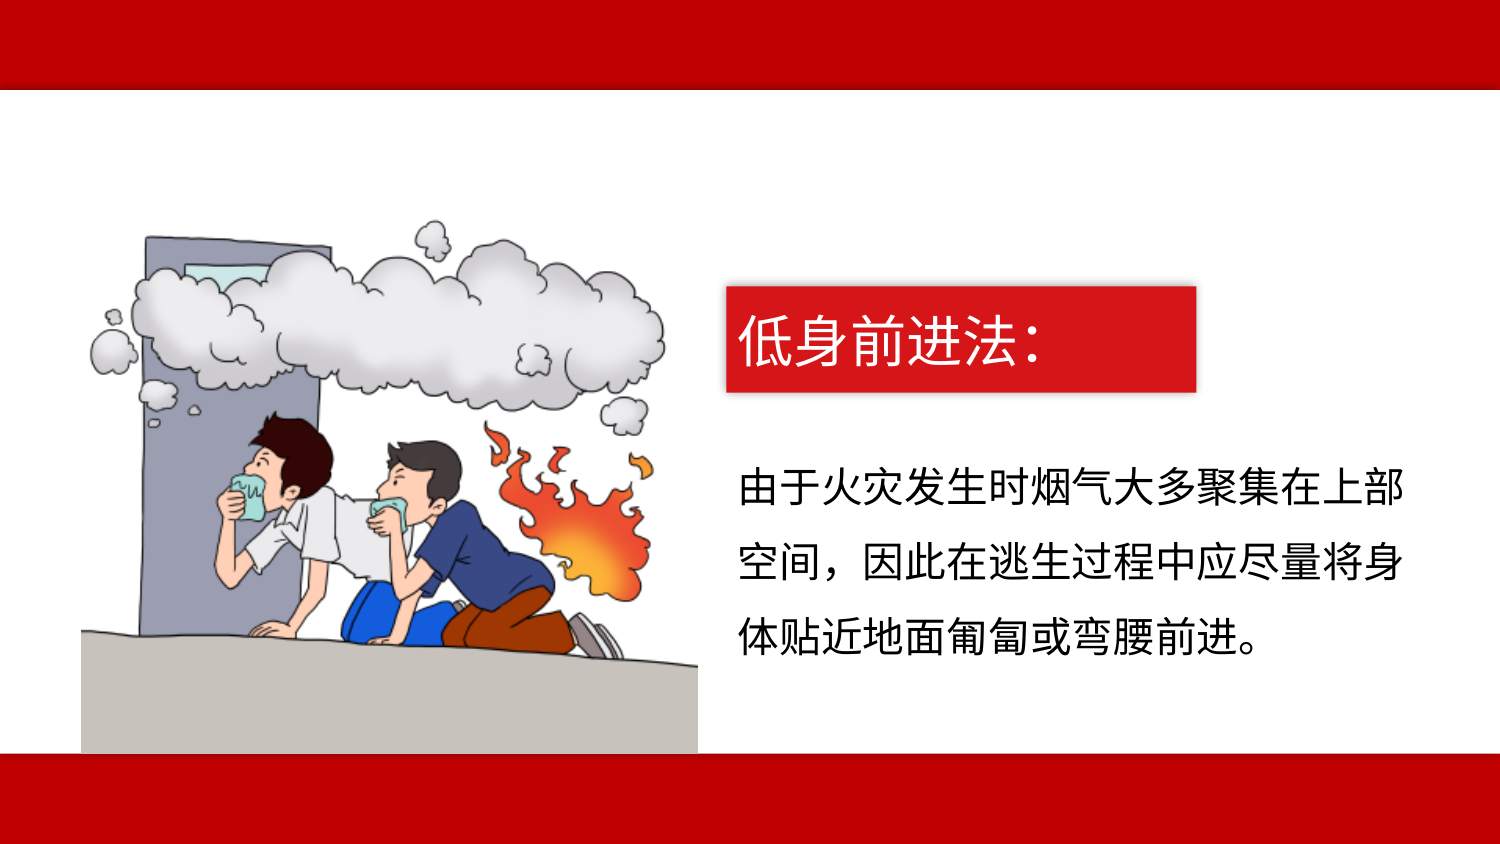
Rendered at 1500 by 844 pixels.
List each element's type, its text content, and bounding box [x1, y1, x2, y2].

text_box 由于火灾发生时烟气大多聚集在上部空间，因此在逃生过程中应尽量将身体贴近地面匍匐或弯腰前进。 [726, 430, 1418, 667]
picture [81, 151, 698, 754]
text_box 低身前进法： [725, 285, 1197, 394]
text_box [0, 89, 1500, 755]
